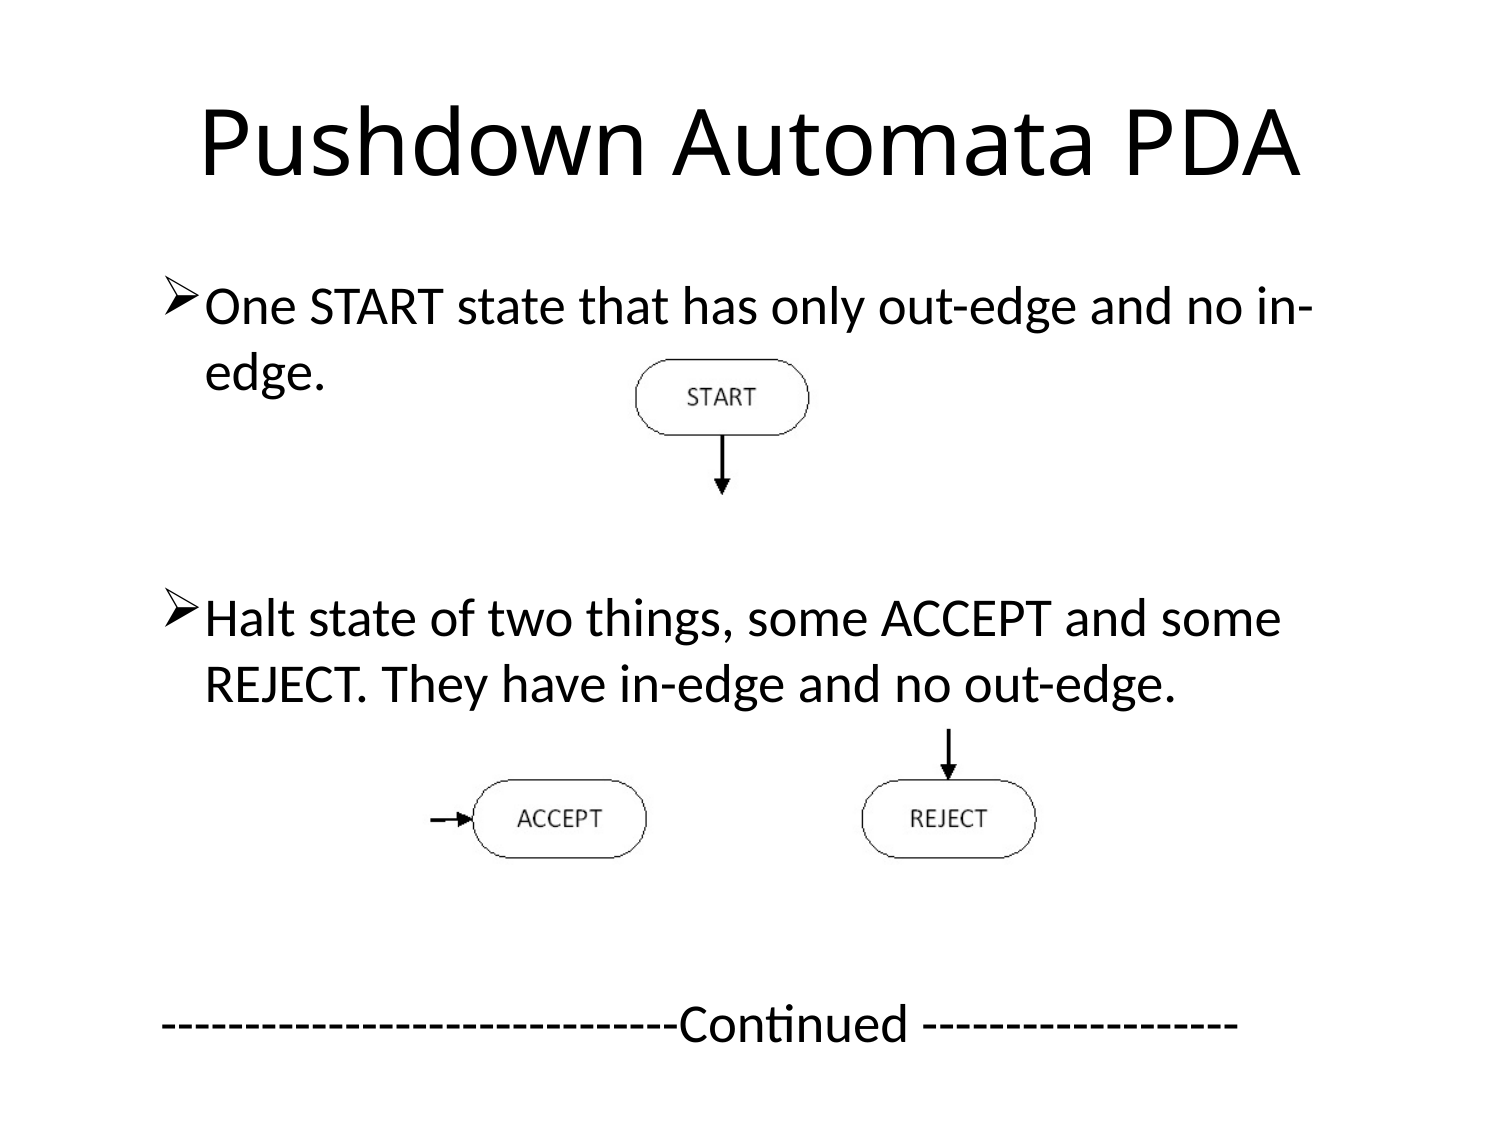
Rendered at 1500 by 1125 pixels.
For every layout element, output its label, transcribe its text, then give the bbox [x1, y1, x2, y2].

picture [597, 349, 903, 544]
picture [412, 724, 1088, 919]
title Pushdown Automata PDA [75, 45, 1425, 233]
list One START state that has only out-edge and no in-edge. Halt state of two things, some ACCEPT and some REJECT. They have in-edge and no out-edge. -------------------------------Continued ------------------- [75, 262, 1425, 1063]
